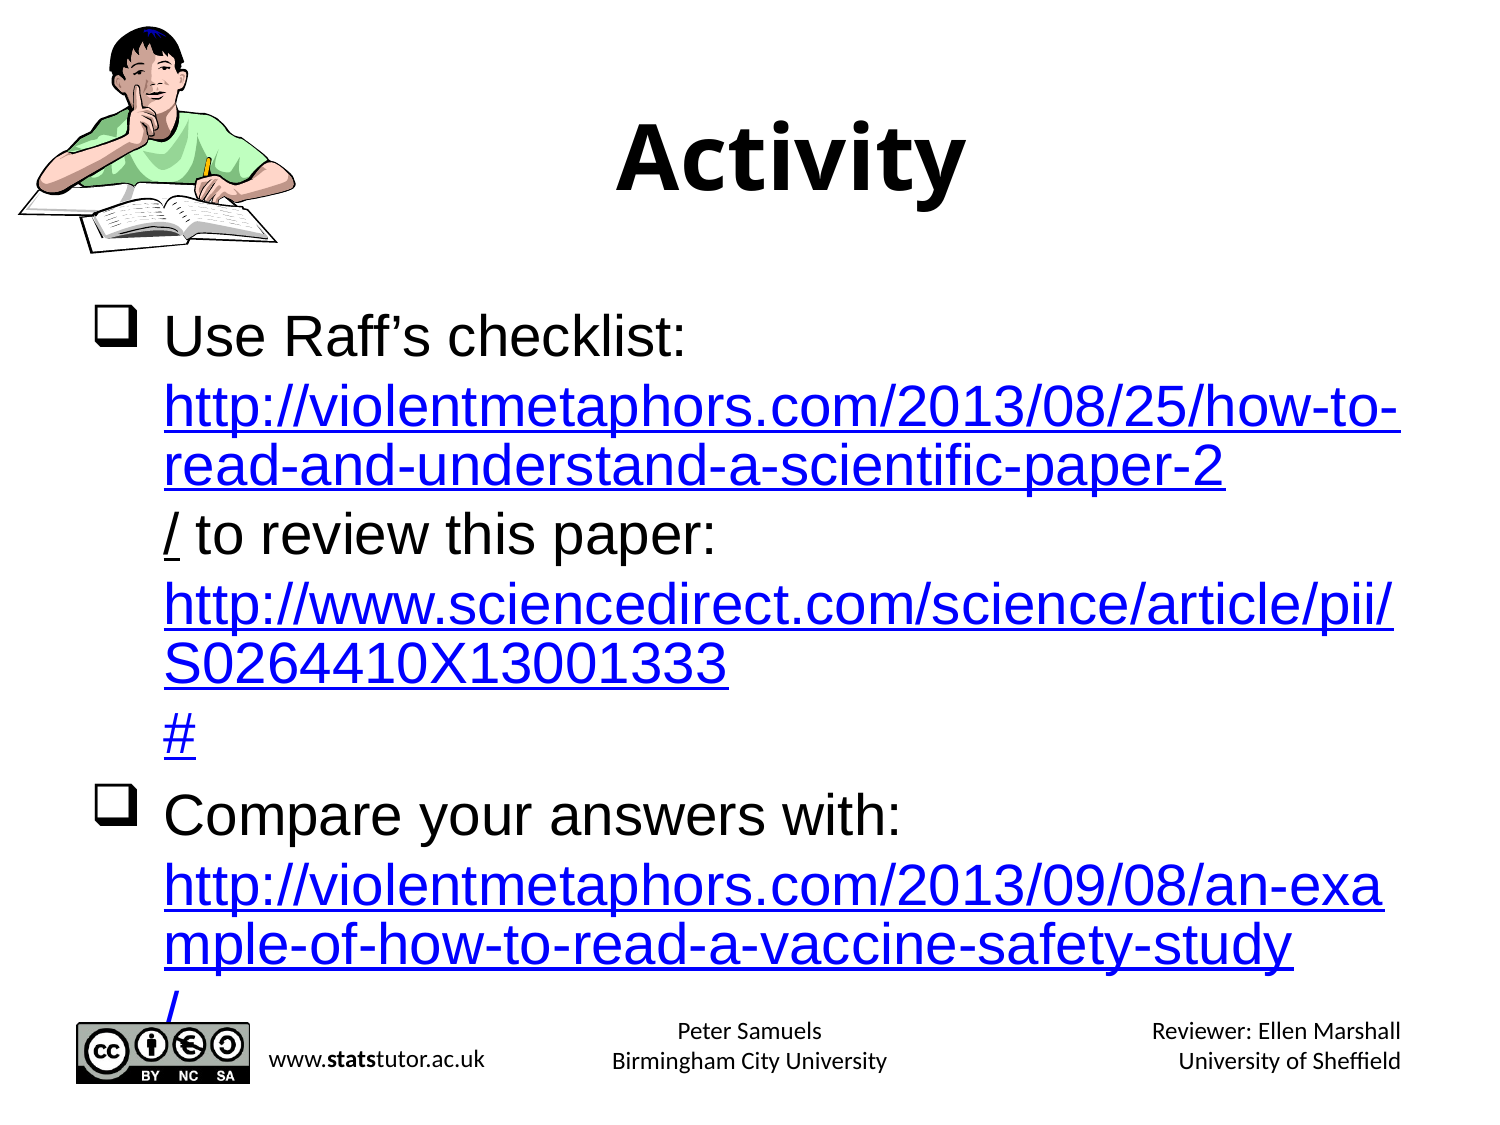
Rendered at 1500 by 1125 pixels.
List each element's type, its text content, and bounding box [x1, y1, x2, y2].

text_box Activity [395, 90, 1189, 218]
picture [76, 1022, 251, 1084]
picture [17, 18, 305, 254]
text_box Reviewer: Ellen Marshall University of Sheffield [1038, 1007, 1417, 1083]
list Use Raff’s checklist: http://violentmetaphors.com/2013/08/25/how-to-read-and-understand-a-scientific-paper-2/ to review this paper: http://www.sciencedirect.com/science/article/pii/S0264410X13001333# Compare your answers with: http://violentmetaphors.com/2013/09/08/an-example-of-how-to-read-a-vaccine-safety-study/ [75, 290, 1425, 1005]
text_box www.statstutor.ac.uk [254, 1035, 550, 1080]
text_box Peter Samuels Birmingham City University [549, 1007, 951, 1083]
